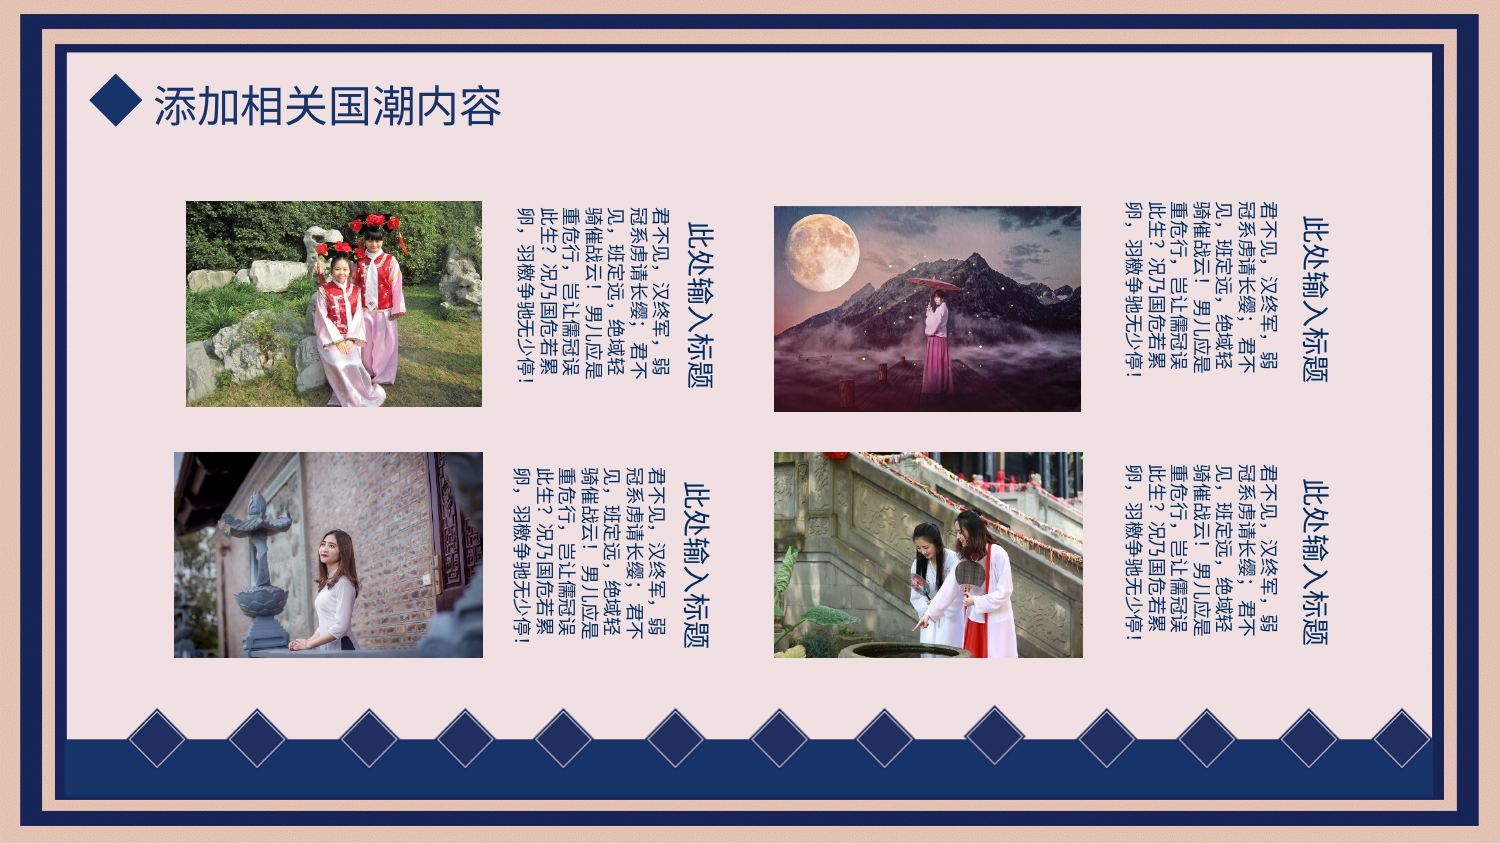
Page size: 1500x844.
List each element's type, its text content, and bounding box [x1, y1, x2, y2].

text_box 君不见，汉终军，弱冠系虏请长缨； 君不见，班定远，绝域轻骑催战云！ 男儿应是重危行，岂让儒冠误此生？况乃国危若累卵，羽檄争驰无少停！ [491, 192, 682, 407]
text_box 君不见，汉终军，弱冠系虏请长缨； 君不见，班定远，绝域轻骑催战云！ 男儿应是重危行，岂让儒冠误此生？况乃国危若累卵，羽檄争驰无少停！ [1099, 450, 1290, 665]
text_box 此处输入标题 [1268, 171, 1375, 383]
picture [0, 0, 1500, 844]
text_box 君不见，汉终军，弱冠系虏请长缨； 君不见，班定远，绝域轻骑催战云！ 男儿应是重危行，岂让儒冠误此生？况乃国危若累卵，羽檄争驰无少停！ [1099, 186, 1290, 402]
text_box 此处输入标题 [654, 177, 761, 388]
text_box 君不见，汉终军，弱冠系虏请长缨； 君不见，班定远，绝域轻骑催战云！ 男儿应是重危行，岂让儒冠误此生？况乃国危若累卵，羽檄争驰无少停！ [487, 453, 677, 668]
text_box 此处输入标题 [650, 437, 756, 649]
text_box 此处输入标题 [1268, 435, 1375, 646]
